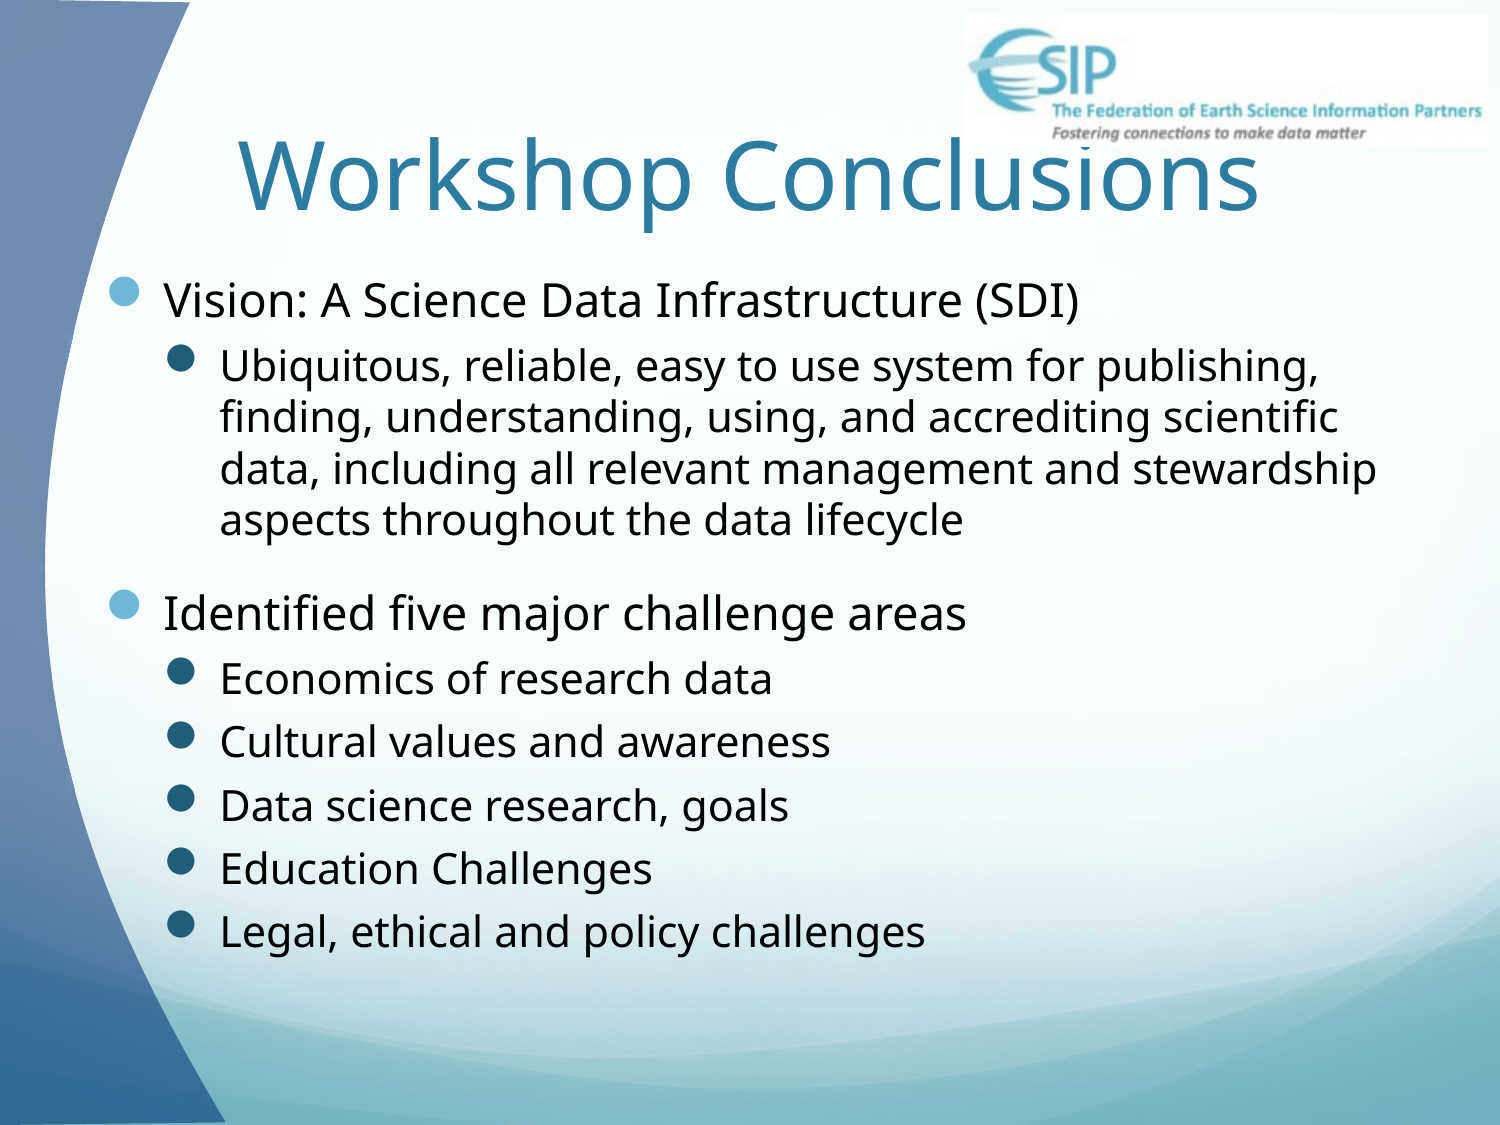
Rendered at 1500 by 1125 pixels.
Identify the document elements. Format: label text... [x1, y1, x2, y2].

picture [962, 14, 1489, 148]
title Workshop Conclusions [100, 17, 1410, 237]
text_box [0, 0, 226, 1125]
list Vision: A Science Data Infrastructure (SDI) Ubiquitous, reliable, easy to use system for publishing, finding, understanding, using, and accrediting scientific data, including all relevant management and stewardship aspects throughout the data lifecycle Identified five major challenge areas Economics of research data Cultural values and awareness Data science research, goals Education Challenges Legal, ethical and policy challenges [90, 262, 1410, 975]
